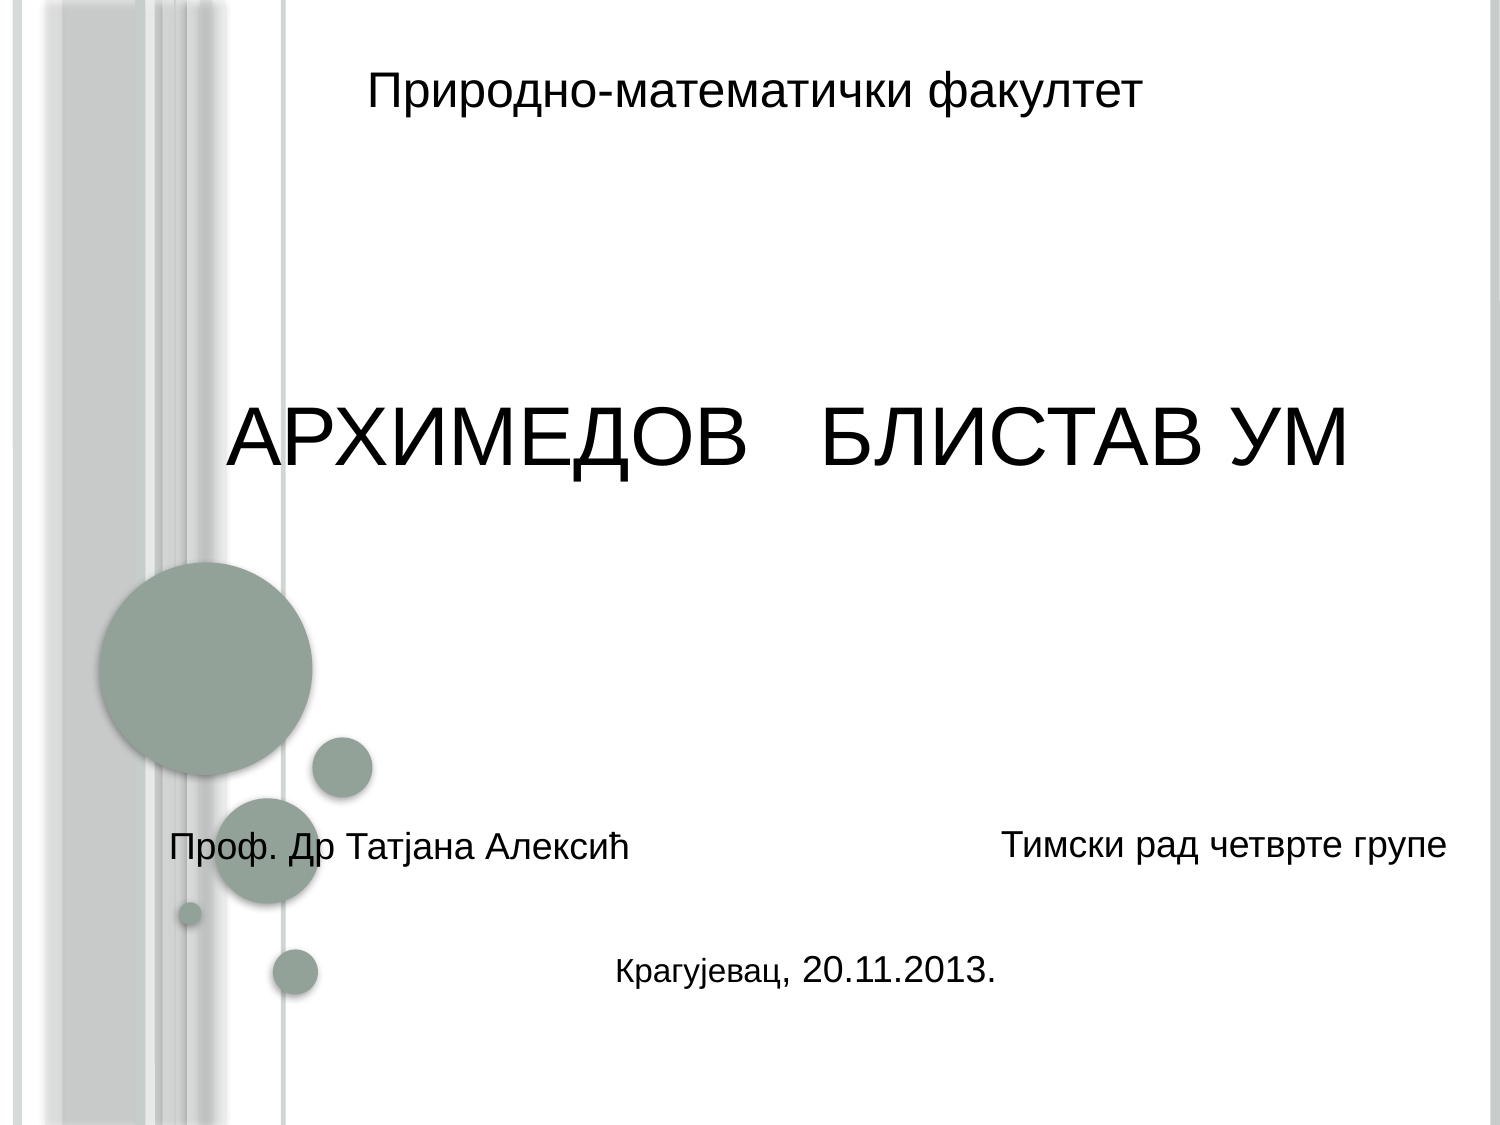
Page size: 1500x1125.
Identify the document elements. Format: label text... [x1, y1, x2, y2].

text_box Природно-математички факултет [225, 49, 1300, 125]
text_box Проф. Др Татјана Алексић [153, 814, 704, 875]
text_box Тимски рад четврте групе [818, 812, 1463, 918]
text_box Крагујевац, 20.11.2013. [512, 937, 1100, 998]
text_box АРХИМЕДОВ БЛИСТАВ УМ [62, 149, 1463, 535]
